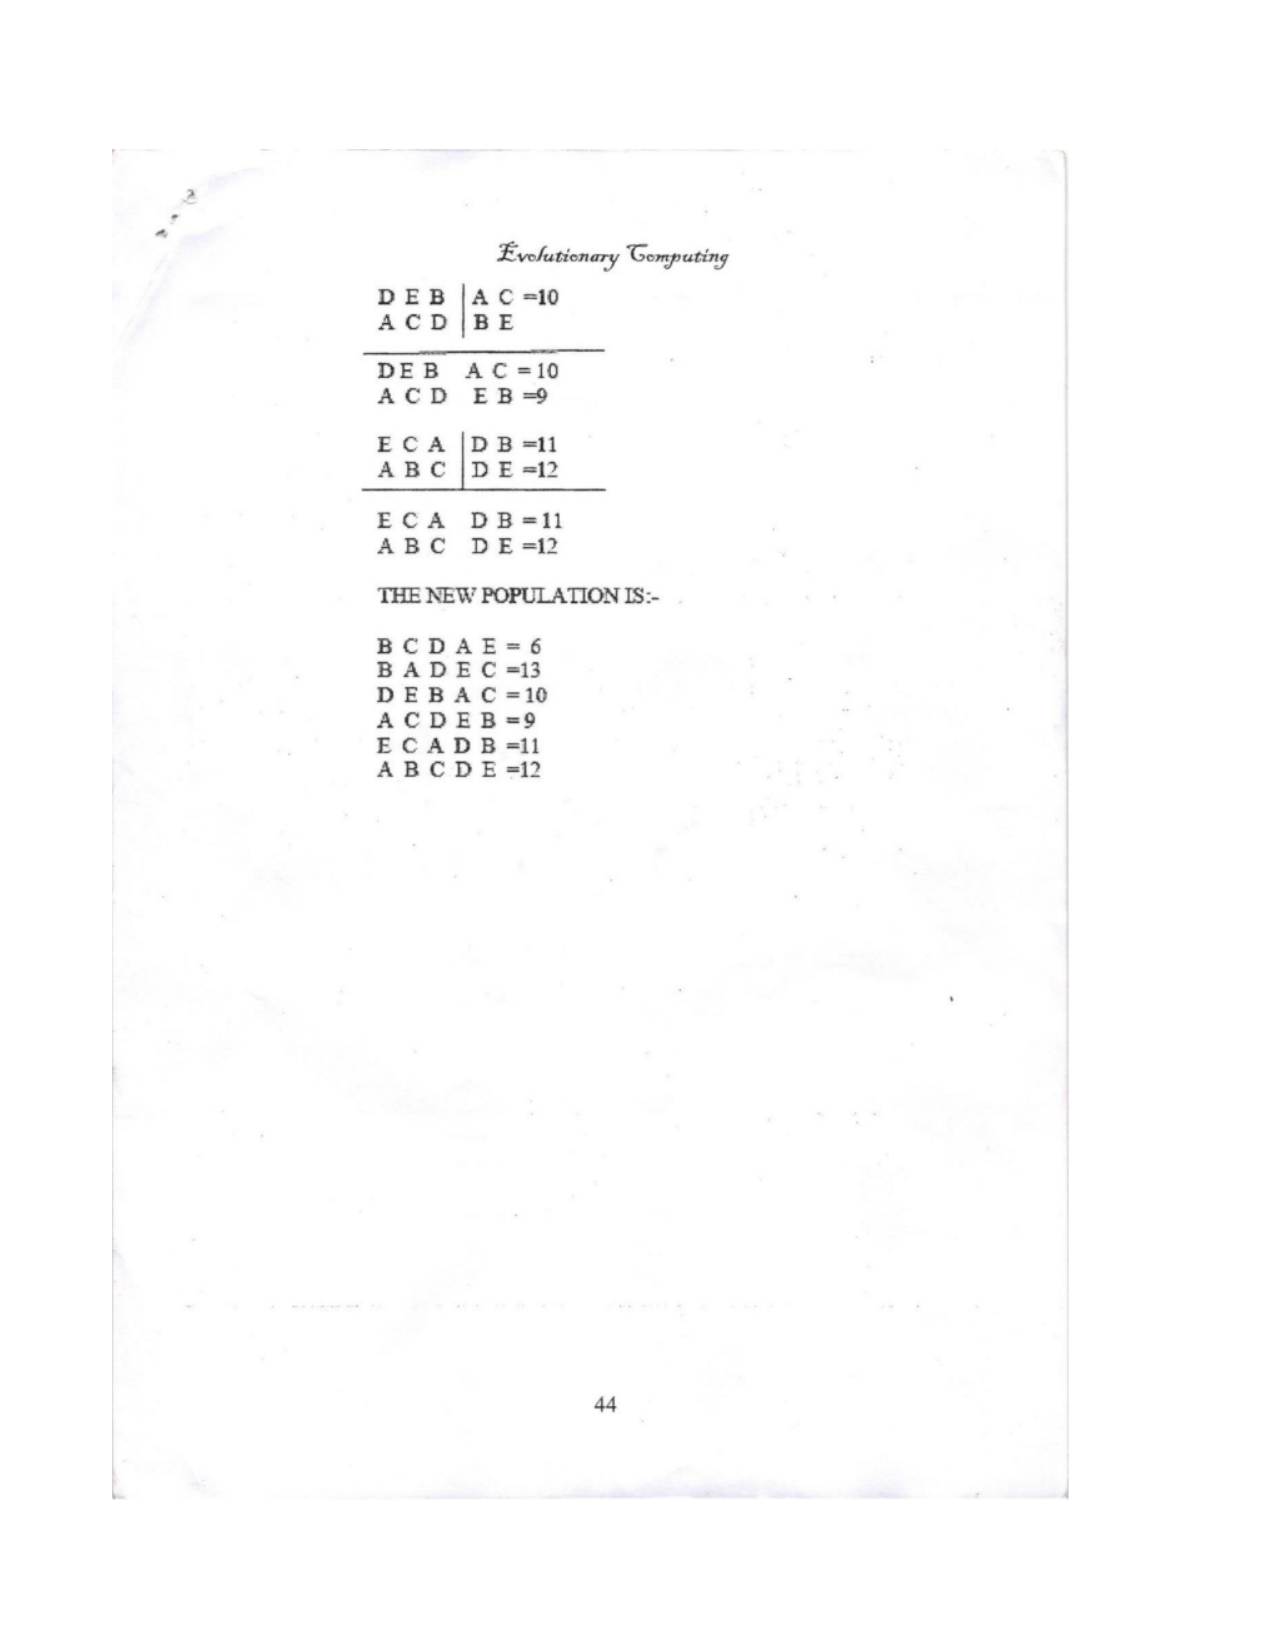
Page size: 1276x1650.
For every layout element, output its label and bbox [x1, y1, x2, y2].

picture [112, 148, 1071, 1501]
